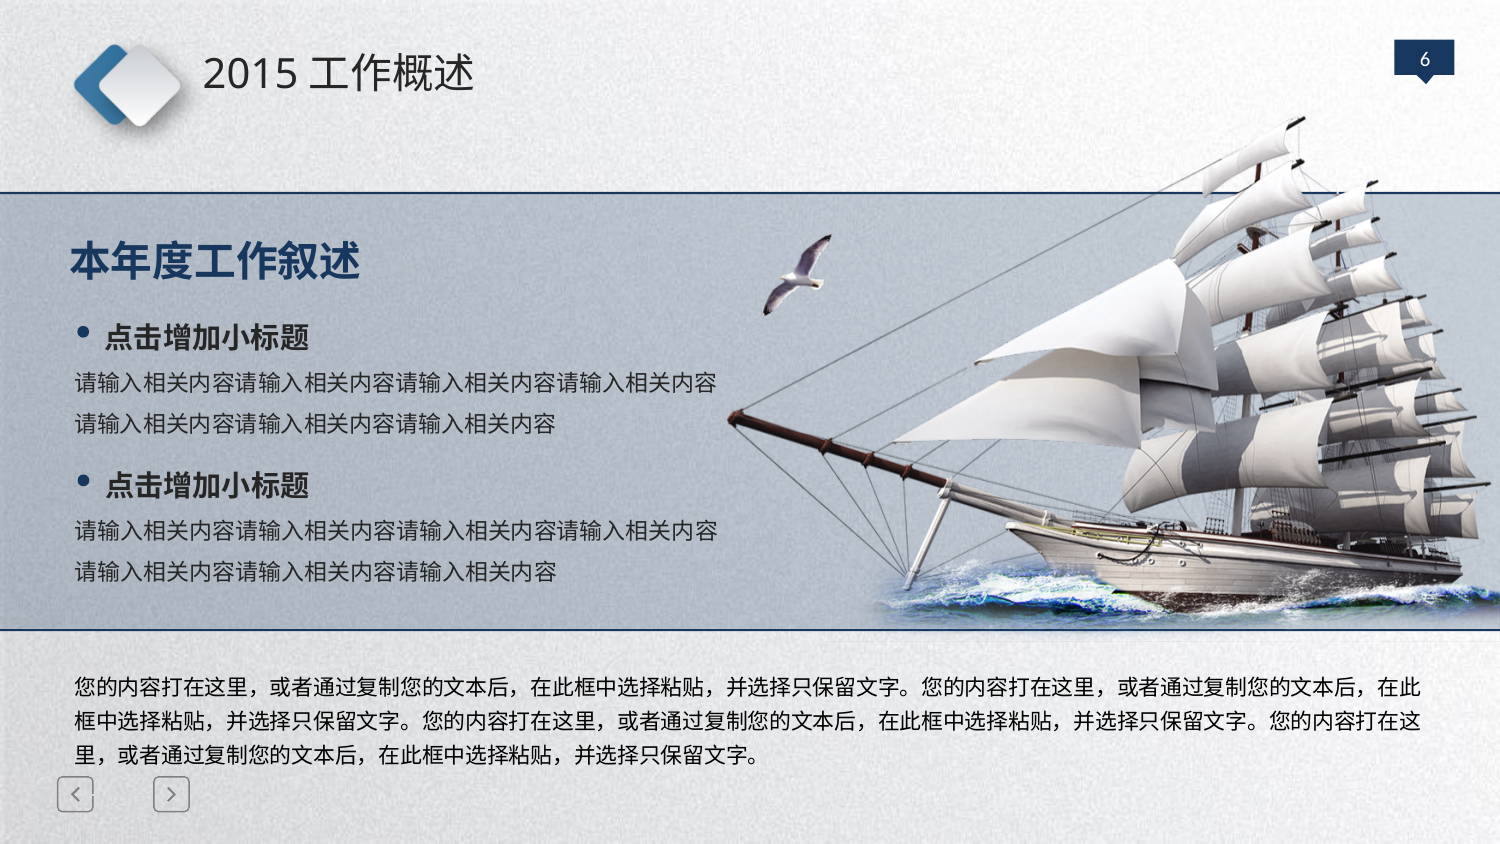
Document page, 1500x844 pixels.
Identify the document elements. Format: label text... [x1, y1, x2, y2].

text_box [59, 304, 810, 446]
text_box [0, 192, 638, 631]
text_box 您的内容打在这里，或者通过复制您的文本后，在此框中选择粘贴，并选择只保留文字。您的内容打在这里，或者通过复制您的文本后，在此框中选择粘贴，并选择只保留文字。您的内容打在这里，或者通过复制您的文本后，在此框中选择粘贴，并选择只保留文字。您的内容打在这里，或者通过复制您的文本后，在此框中选择粘贴，并选择只保留文字。 [59, 658, 1447, 810]
picture [0, 0, 1500, 844]
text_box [59, 453, 811, 595]
text_box 2015工作概述 [191, 41, 488, 103]
text_box 本年度工作叙述 [54, 217, 377, 293]
